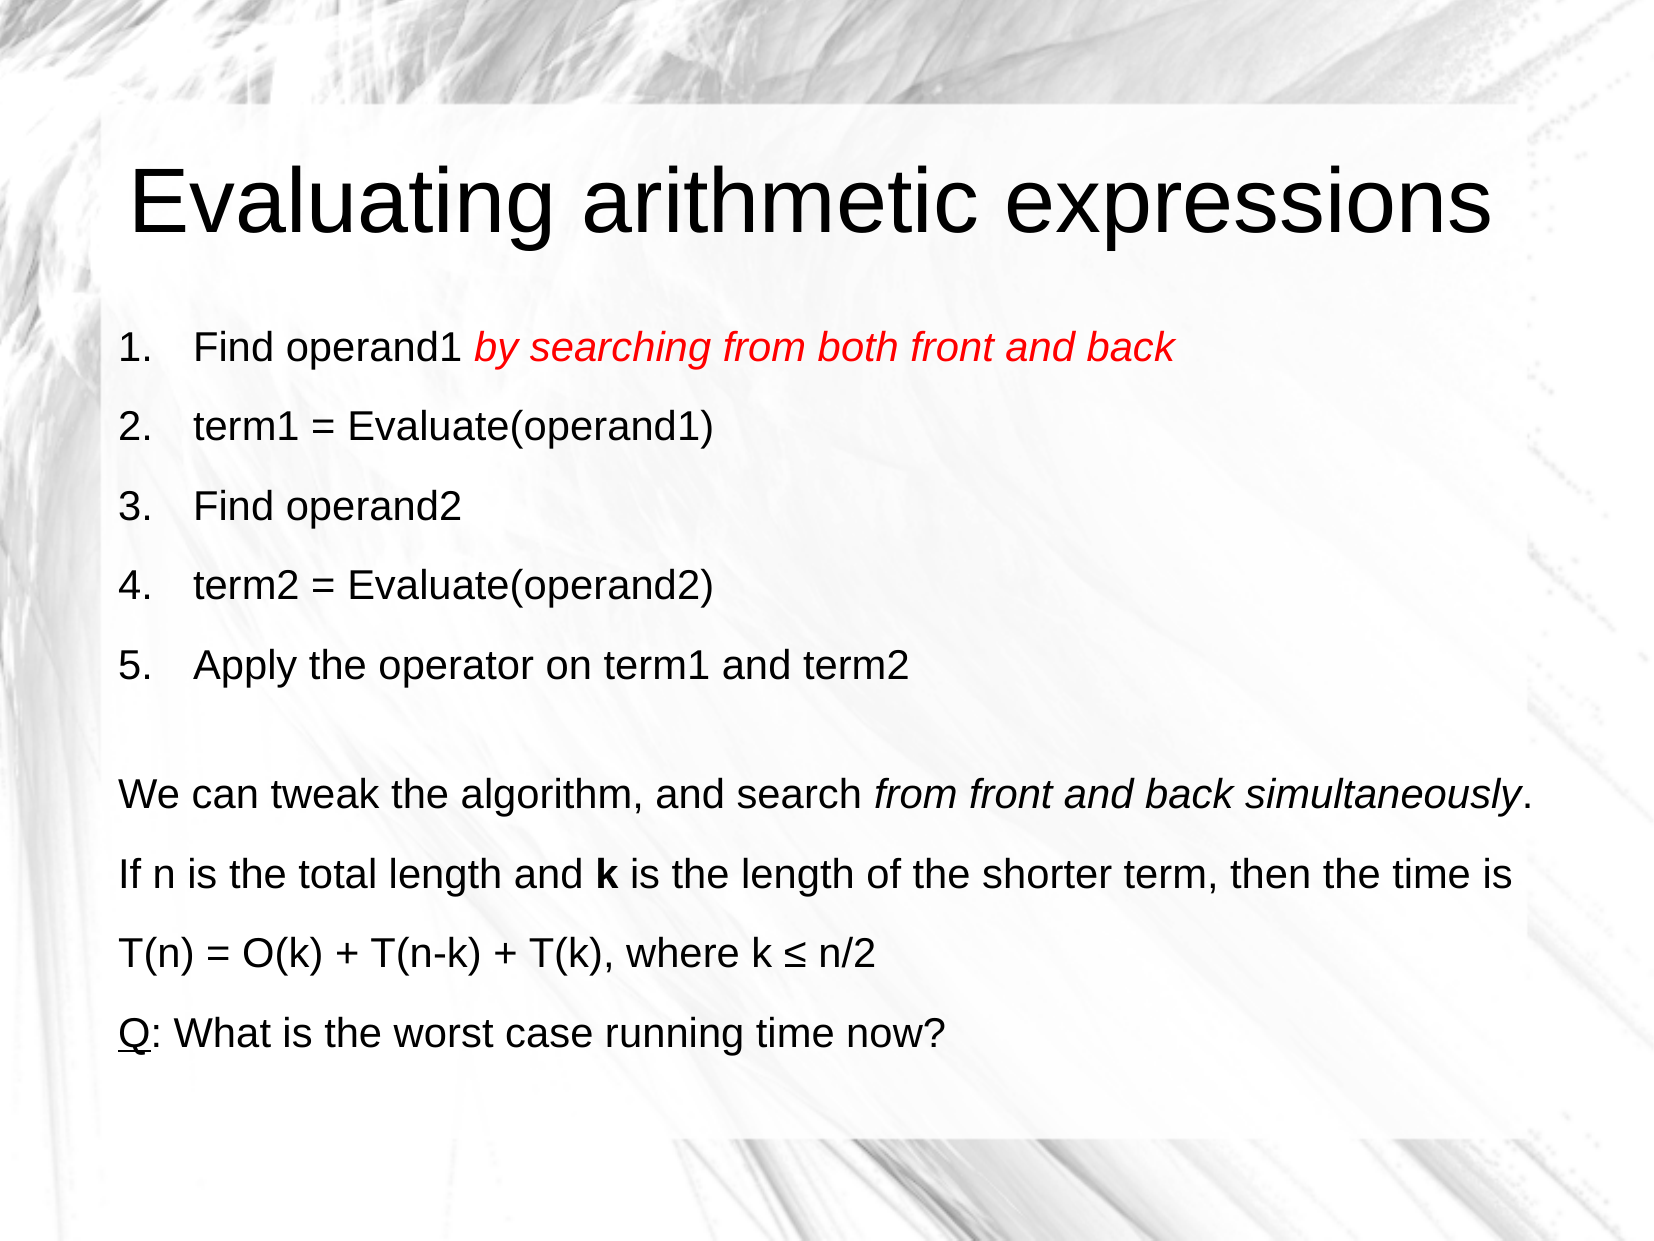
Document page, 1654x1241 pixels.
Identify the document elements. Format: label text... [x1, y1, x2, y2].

list Find operand1 by searching from both front and back term1 = Evaluate(operand1) Find operand2 term2 = Evaluate(operand2) Apply the operator on term1 and term2 We can tweak the algorithm, and search from front and back simultaneously. If n is the total length and k is the length of the shorter term, then the time is T(n) = O(k) + T(n-k) + T(k), where k ≤ n/2 Q: What is the worst case running time now? [118, 319, 1571, 1102]
title Evaluating arithmetic expressions [118, 112, 1506, 281]
picture [0, 0, 1654, 1241]
